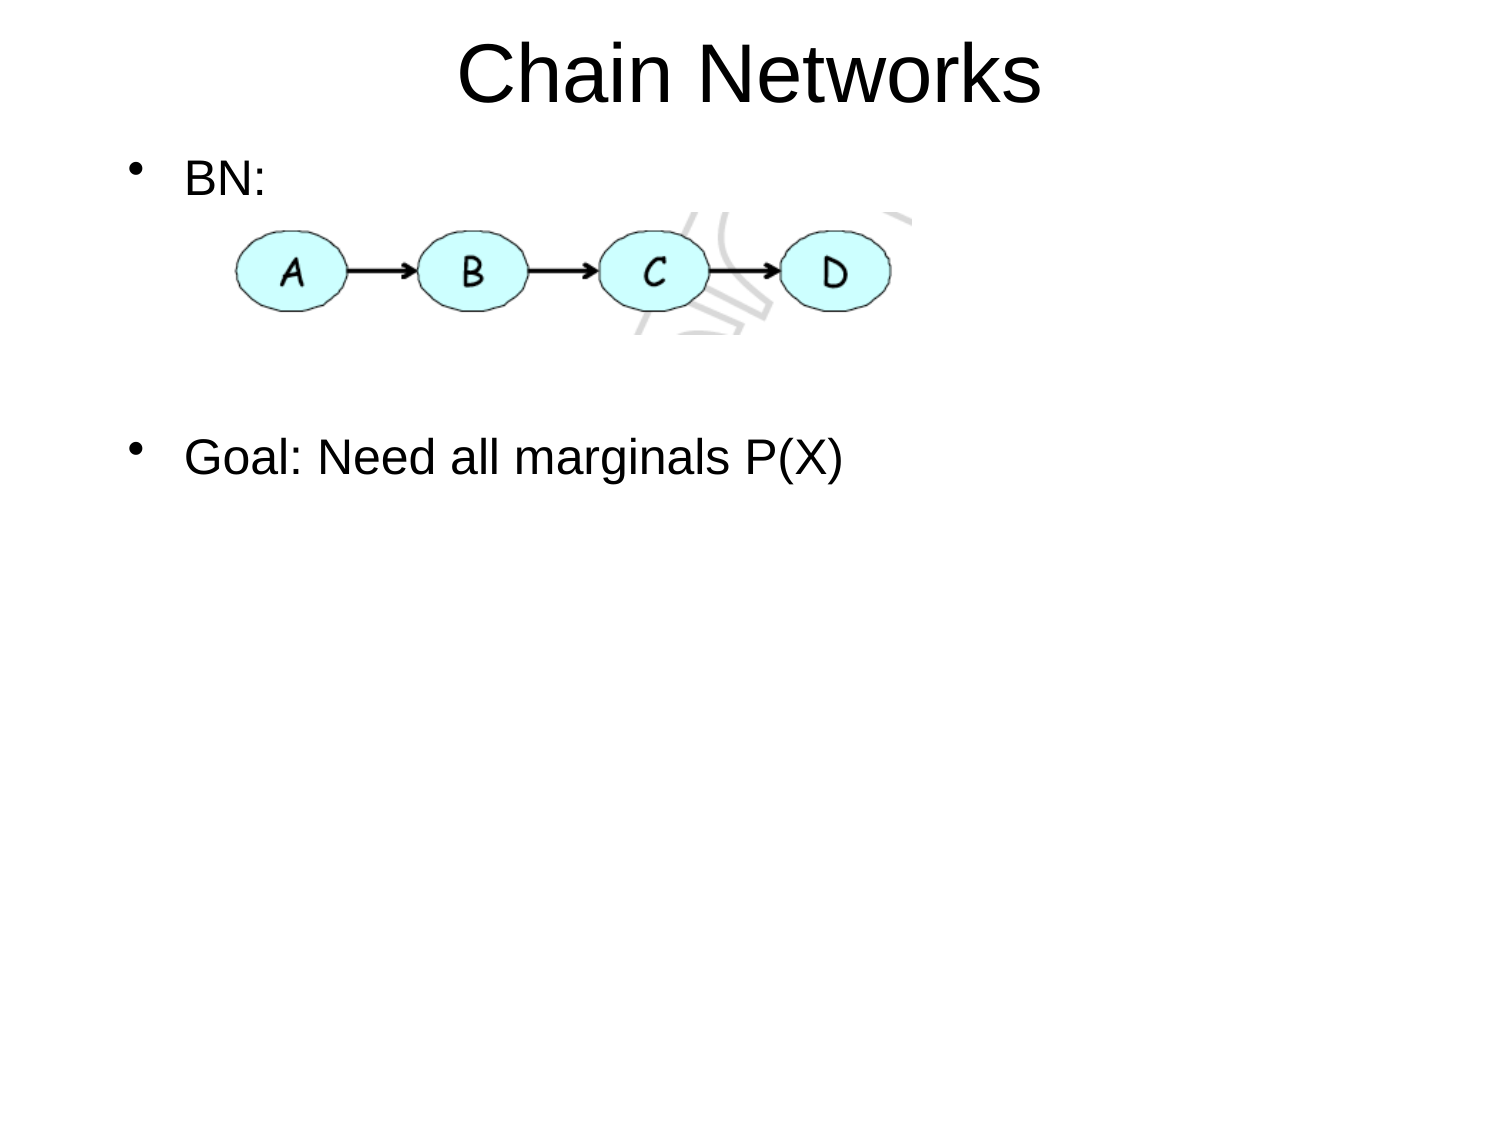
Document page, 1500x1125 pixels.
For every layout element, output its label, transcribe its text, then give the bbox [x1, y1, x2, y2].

title Chain Networks [112, 12, 1388, 126]
picture [212, 212, 912, 336]
list BN: Goal: Need all marginals P(X) [112, 137, 1388, 1001]
